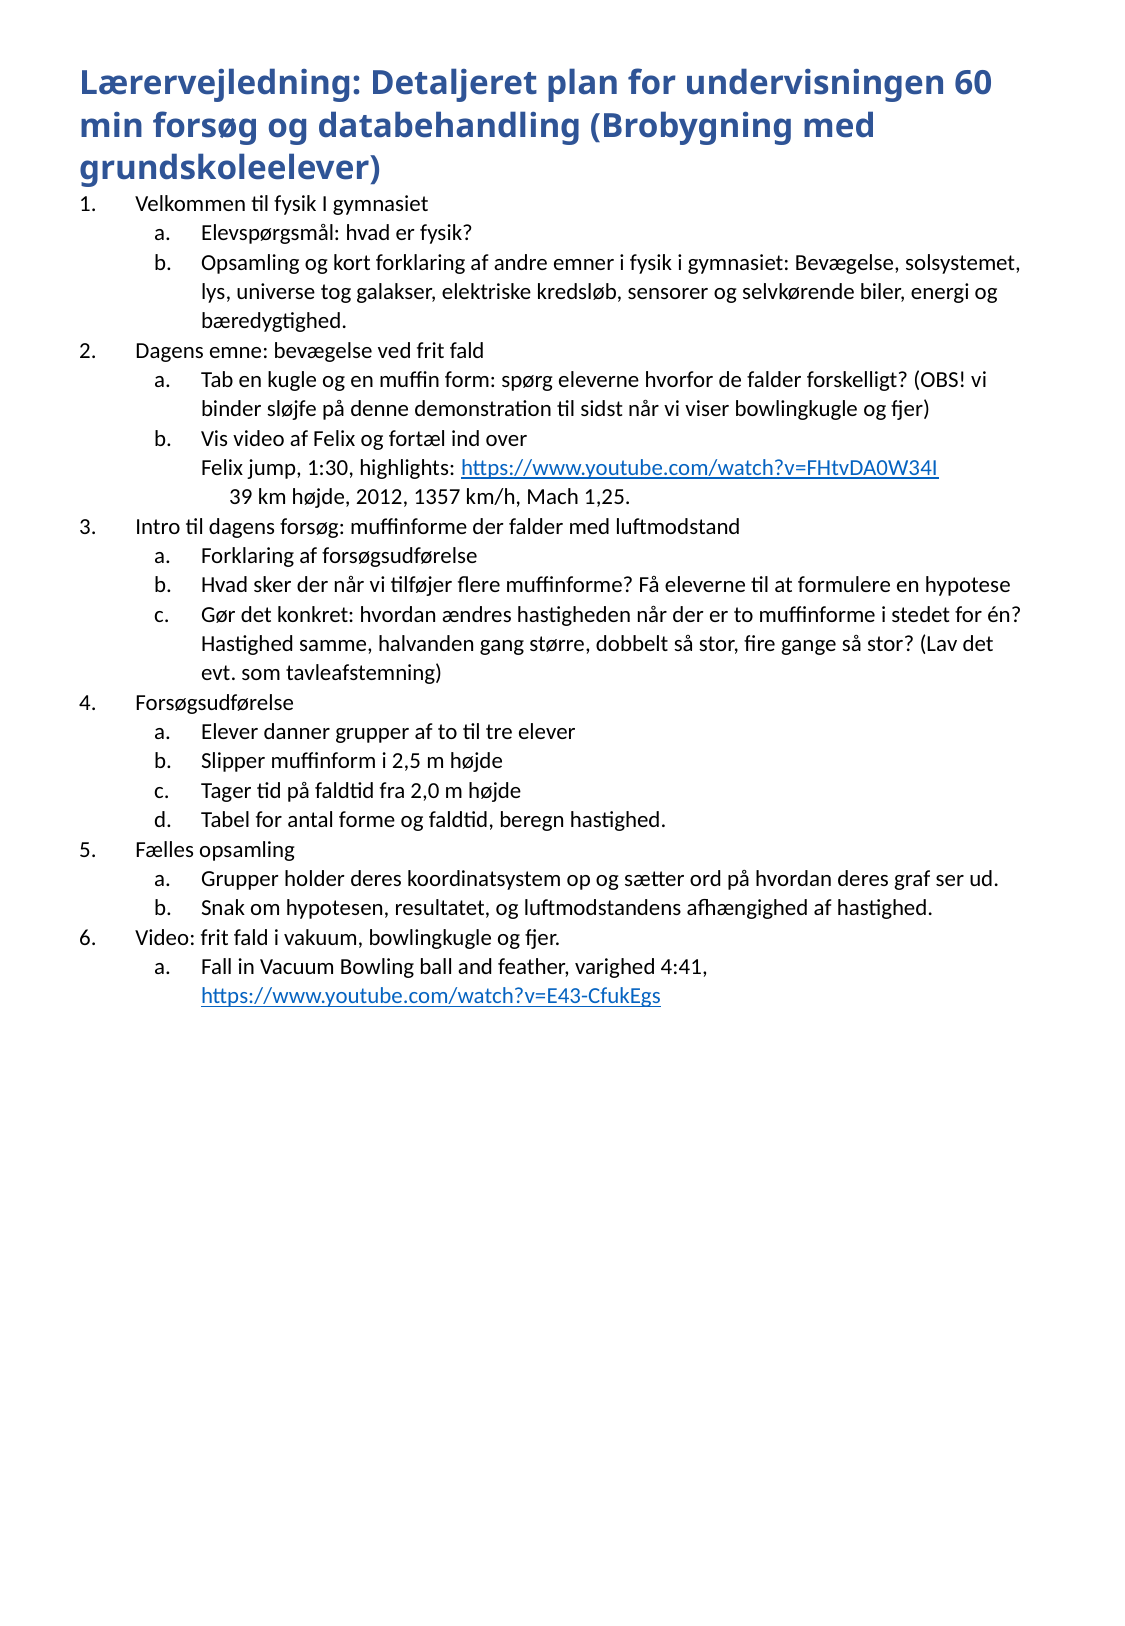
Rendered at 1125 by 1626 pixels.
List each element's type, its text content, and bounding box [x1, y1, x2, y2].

text_box Lærervejledning: Detaljeret plan for undervisningen 60 min forsøg og databehandling (Brobygning med grundskoleelever) Velkommen til fysik I gymnasiet Elevspørgsmål: hvad er fysik? Opsamling og kort forklaring af andre emner i fysik i gymnasiet: Bevægelse, solsystemet, lys, universe tog galakser, elektriske kredsløb, sensorer og selvkørende biler, energi og bæredygtighed. Dagens emne: bevægelse ved frit fald Tab en kugle og en muffin form: spørg eleverne hvorfor de falder forskelligt? (OBS! vi binder sløjfe på denne demonstration til sidst når vi viser bowlingkugle og fjer) Vis video af Felix og fortæl ind over Felix jump, 1:30, highlights: https://www.youtube.com/watch?v=FHtvDA0W34I 39 km højde, 2012, 1357 km/h, Mach 1,25. Intro til dagens forsøg: muffinforme der falder med luftmodstand Forklaring af forsøgsudførelse Hvad sker der når vi tilføjer flere muffinforme? Få eleverne til at formulere en hypotese Gør det konkret: hvordan ændres hastigheden når der er to muffinforme i stedet for én? Hastighed samme, halvanden gang større, dobbelt så stor, fire gange så stor? (Lav det evt. som tavleafstemning) Forsøgsudførelse Elever danner grupper af to til tre elever Slipper muffinform i 2,5 m højde Tager tid på faldtid fra 2,0 m højde Tabel for antal forme og faldtid, beregn hastighed. Fælles opsamling Grupper holder deres koordinatsystem op og sætter ord på hvordan deres graf ser ud. Snak om hypotesen, resultatet, og luftmodstandens afhængighed af hastighed. Video: frit fald i vakuum, bowlingkugle og fjer. Fall in Vacuum Bowling ball and feather, varighed 4:41, https://www.youtube.com/watch?v=E43-CfukEgs [64, 51, 1048, 1016]
